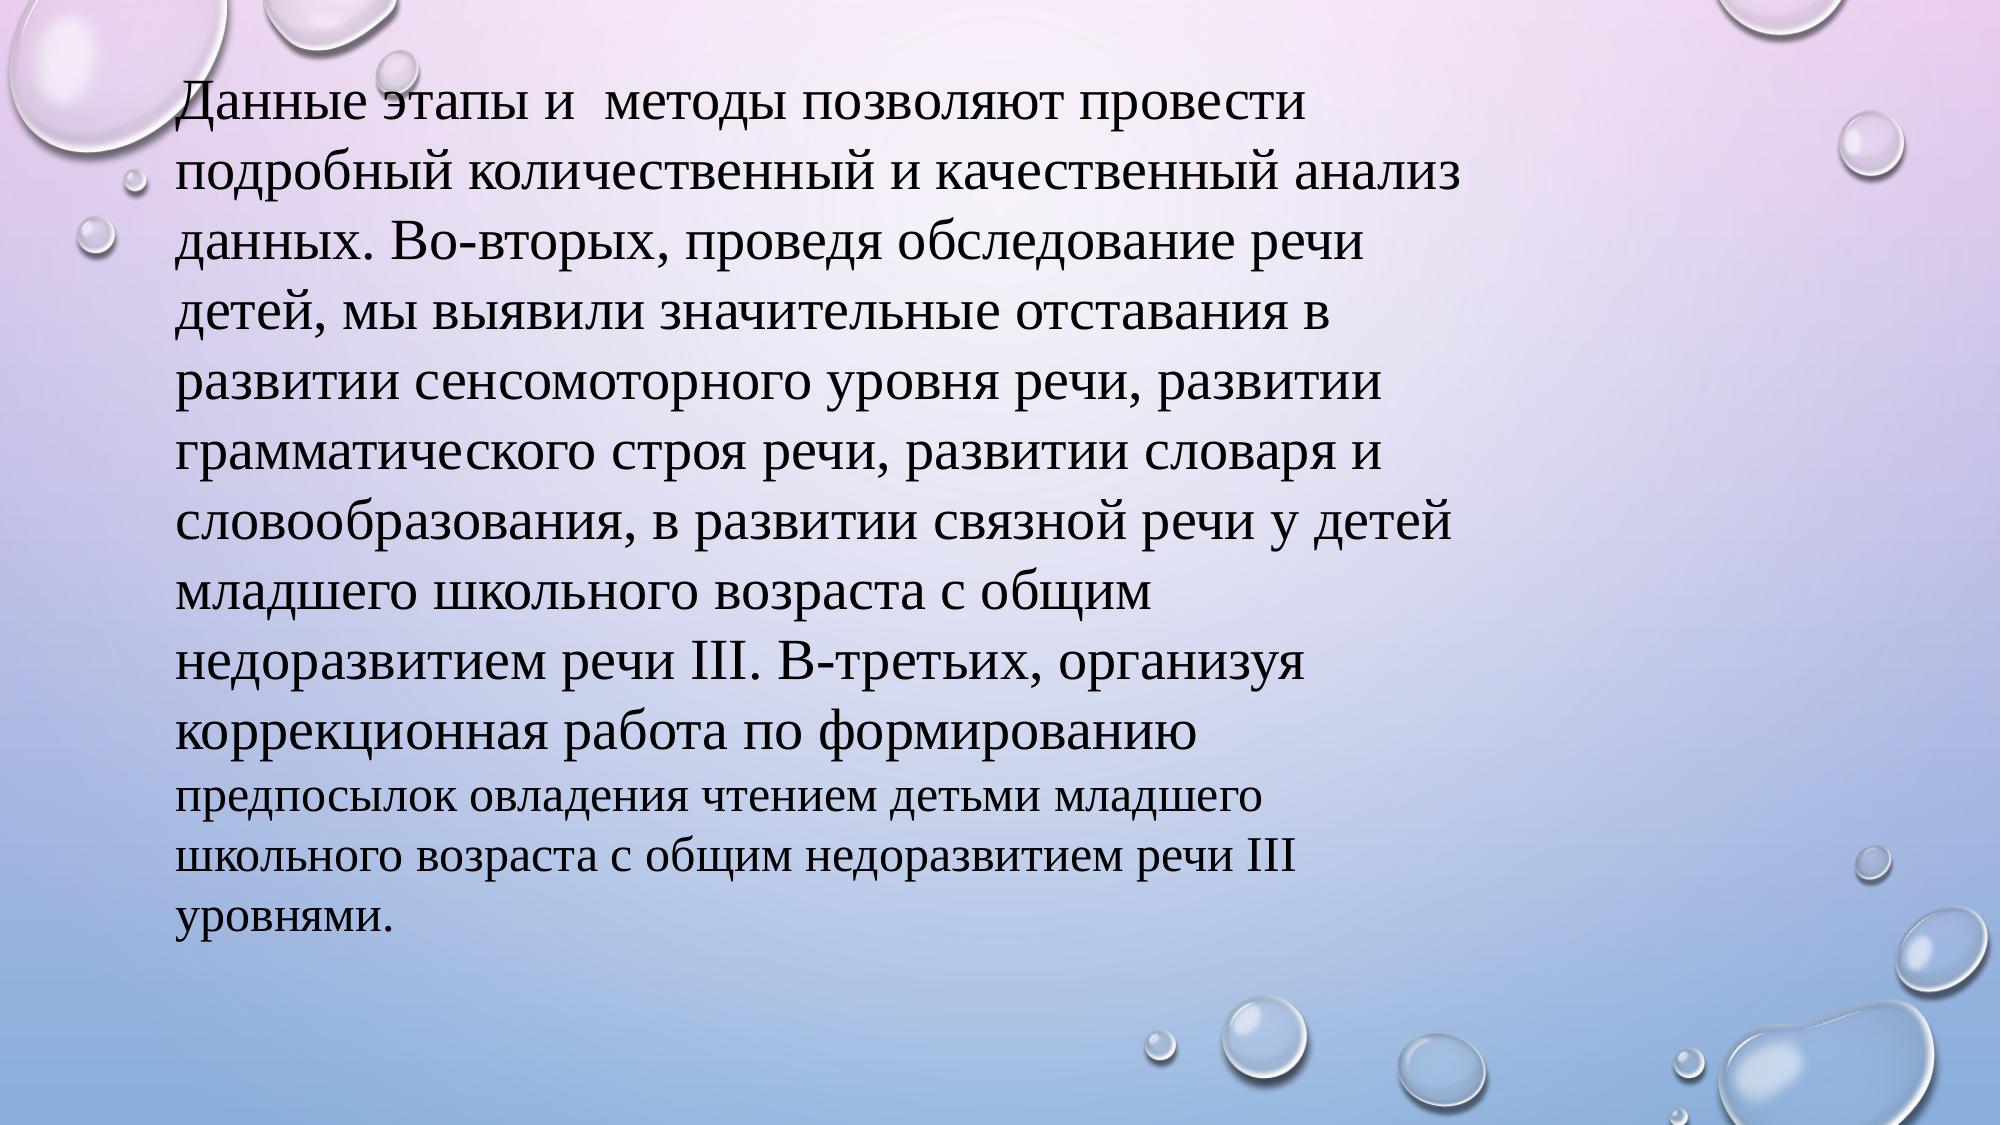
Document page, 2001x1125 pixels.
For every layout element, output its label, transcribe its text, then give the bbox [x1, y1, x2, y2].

text_box Данные этапы и методы позволяют провести подробный количественный и качественный анализ данных. Во-вторых, проведя обследование речи детей, мы выявили значительные отставания в развитии сенсомоторного уровня речи, развитии грамматического строя речи, развитии словаря и словообразования, в развитии связной речи у детей младшего школьного возраста с общим недоразвитием речи III. В-третьих, организуя коррекционная работа по формированию предпосылок овладения чтением детьми младшего школьного возраста с общим недоразвитием речи III уровнями. [160, 54, 1500, 949]
picture [0, 0, 2000, 1125]
